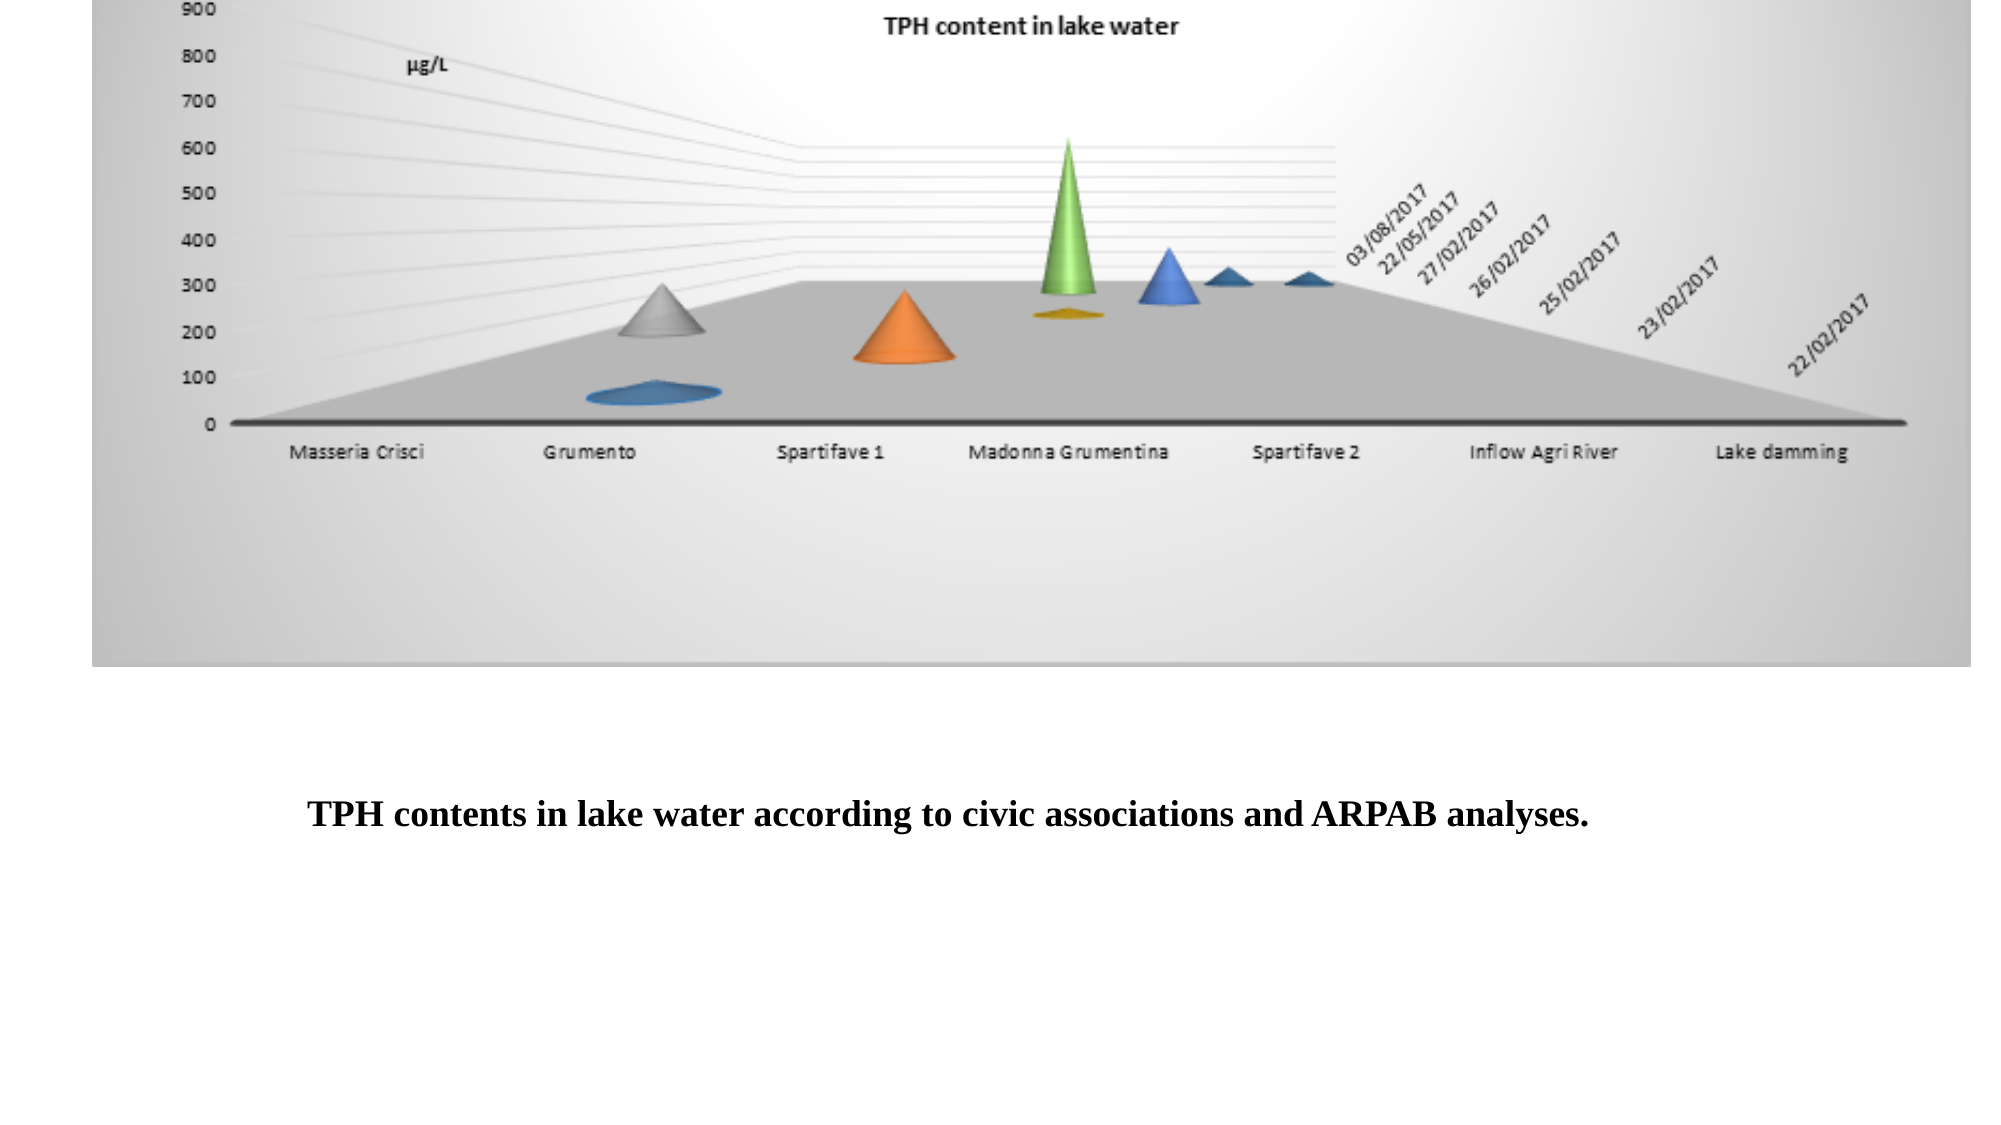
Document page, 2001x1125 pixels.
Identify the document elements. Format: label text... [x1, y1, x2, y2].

text_box TPH contents in lake water according to civic associations and ARPAB analyses. [292, 781, 1950, 842]
picture [92, 0, 1971, 667]
